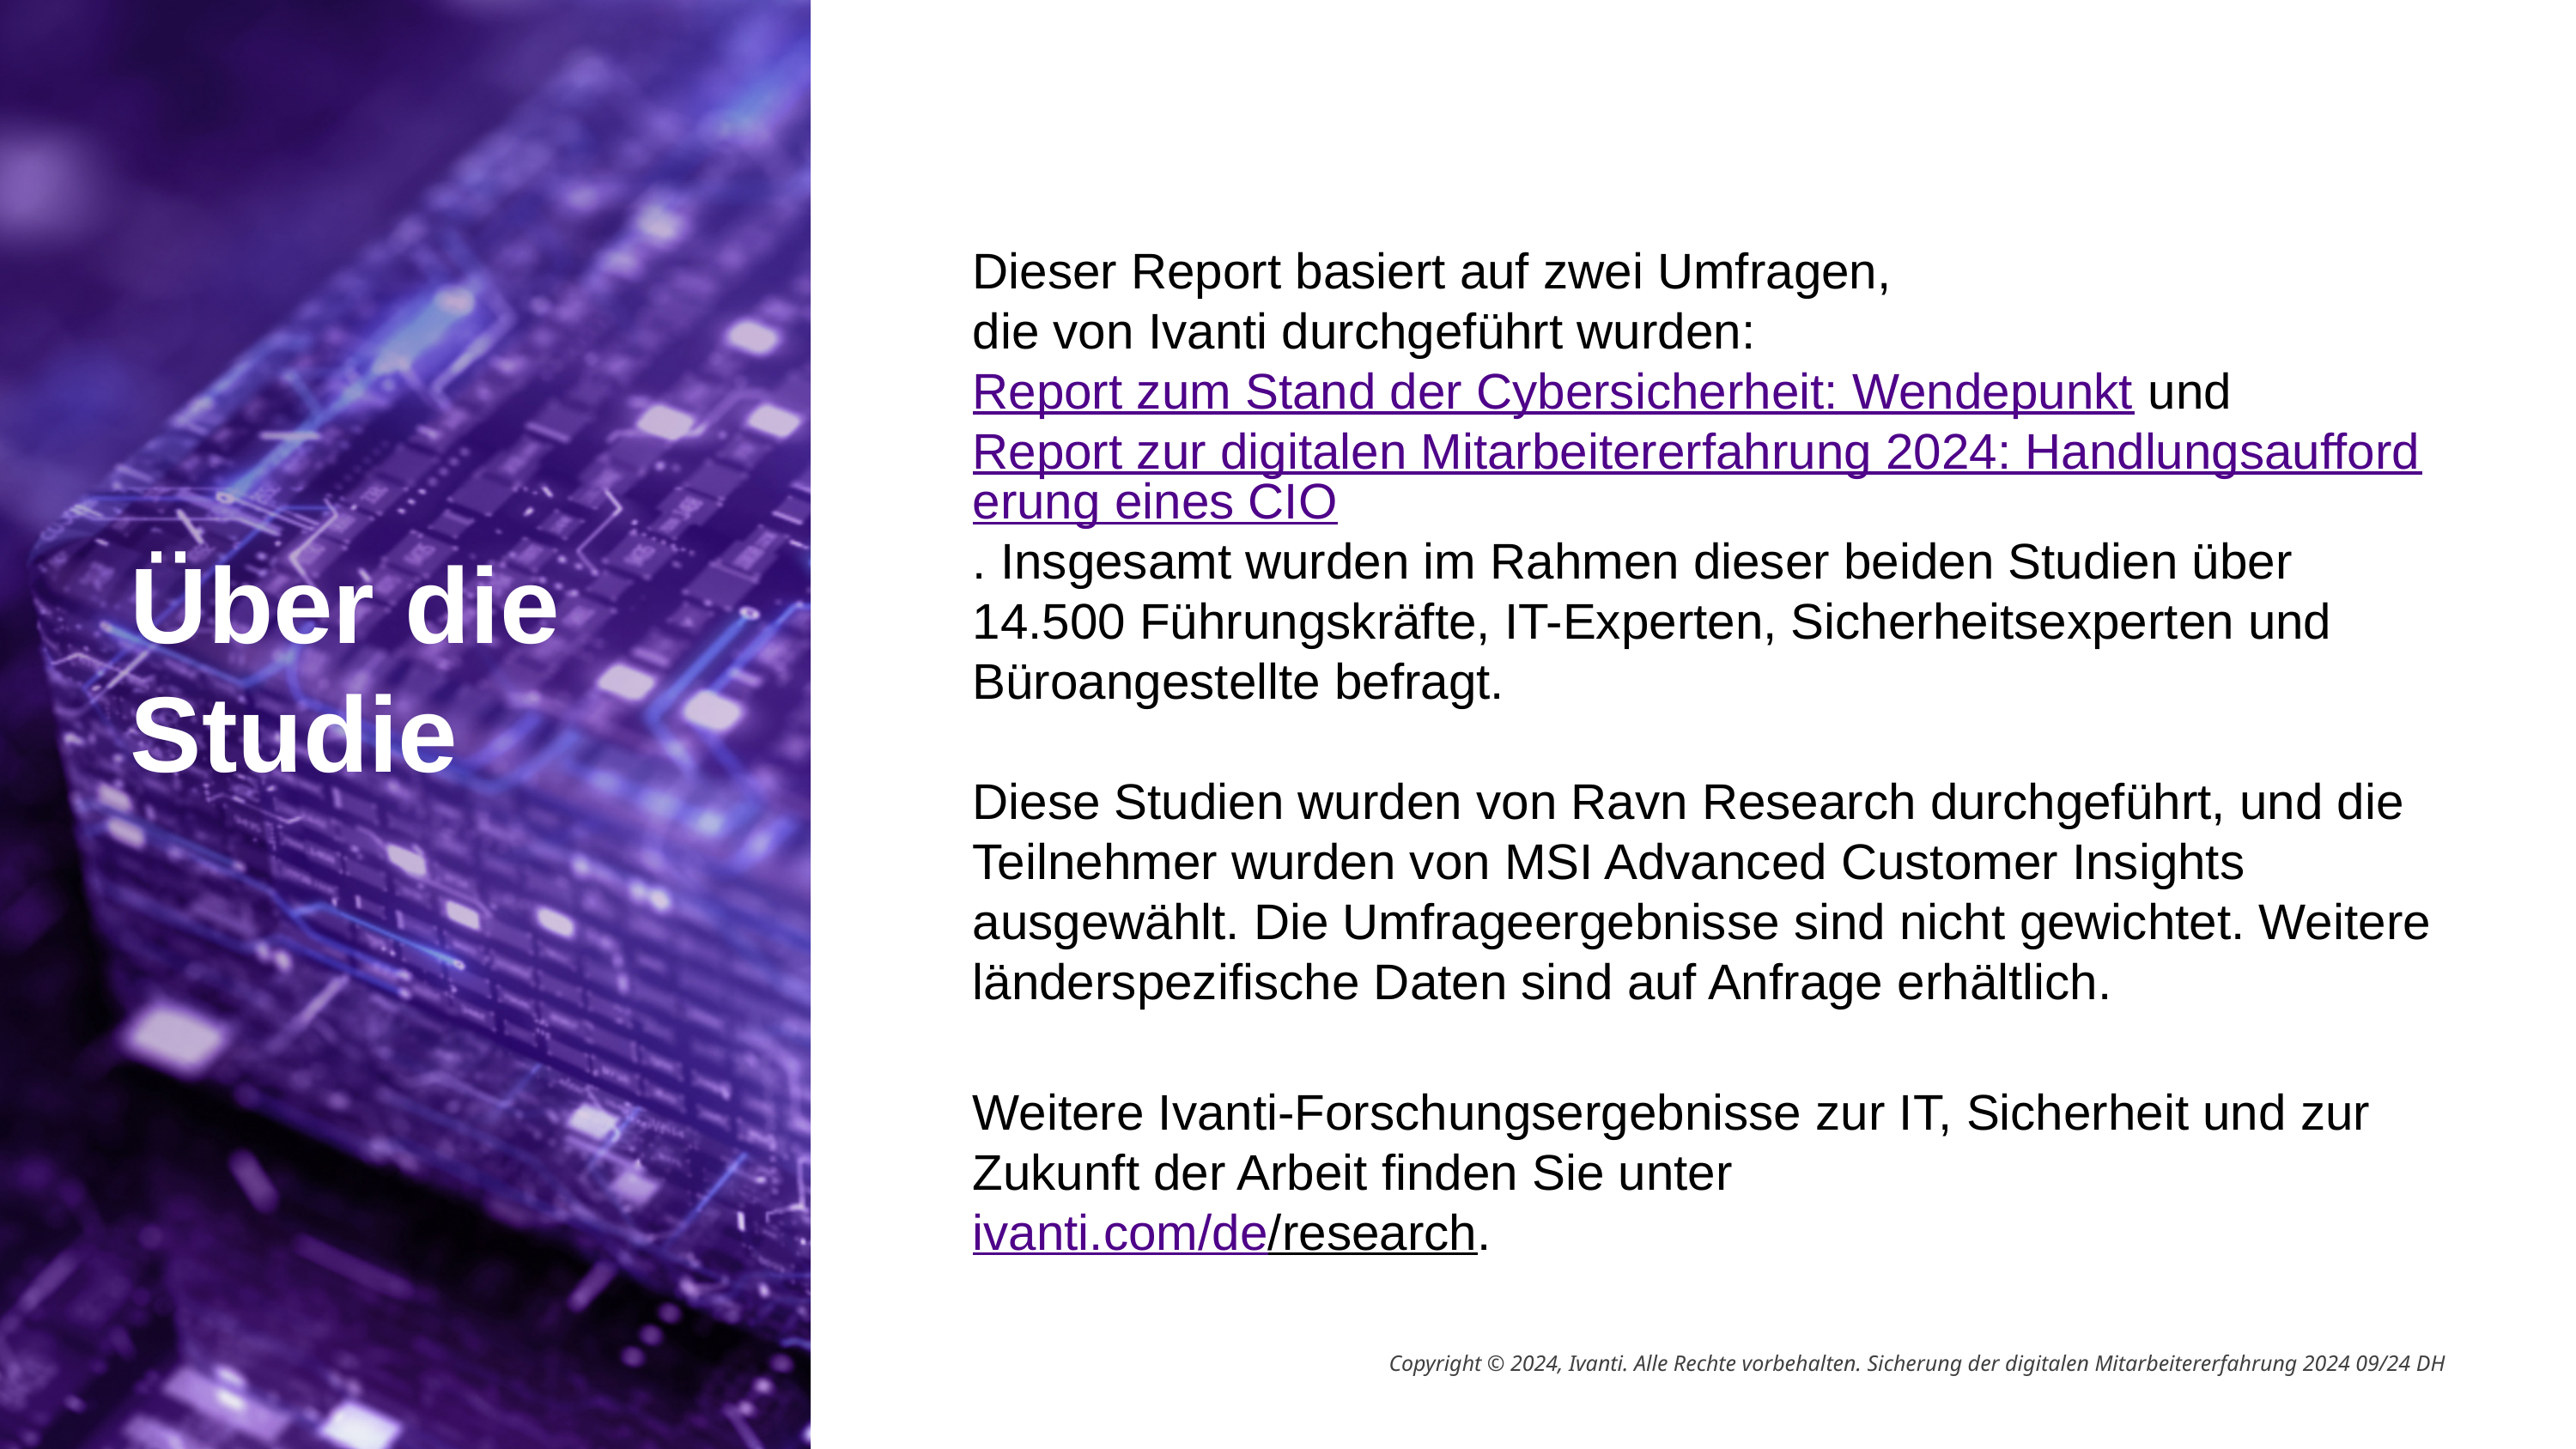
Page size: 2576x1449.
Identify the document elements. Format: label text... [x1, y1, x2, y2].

list Dieser Report basiert auf zwei Umfragen, die von Ivanti durchgeführt wurden: Report zum Stand der Cybersicherheit: Wendepunkt und Report zur digitalen Mitarbeitererfahrung 2024: Handlungsaufforderung eines CIO. Insgesamt wurden im Rahmen dieser beiden Studien über 14.500 Führungskräfte, IT-Experten, Sicherheitsexperten und Büroangestellte befragt. Diese Studien wurden von Ravn Research durchgeführt, und die Teilnehmer wurden von MSI Advanced Customer Insights ausgewählt. Die Umfrageergebnisse sind nicht gewichtet. Weitere länderspezifische Daten sind auf Anfrage erhältlich. Weitere Ivanti-Forschungsergebnisse zur IT, Sicherheit und zur Zukunft der Arbeit finden Sie unter ivanti.com/de/research. [959, 232, 2459, 1217]
text_box Copyright © 2024, Ivanti. Alle Rechte vorbehalten. Sicherung der digitalen Mitarbeitererfahrung 2024 09/24 DH [1155, 1340, 2467, 1385]
picture [0, 0, 811, 1449]
